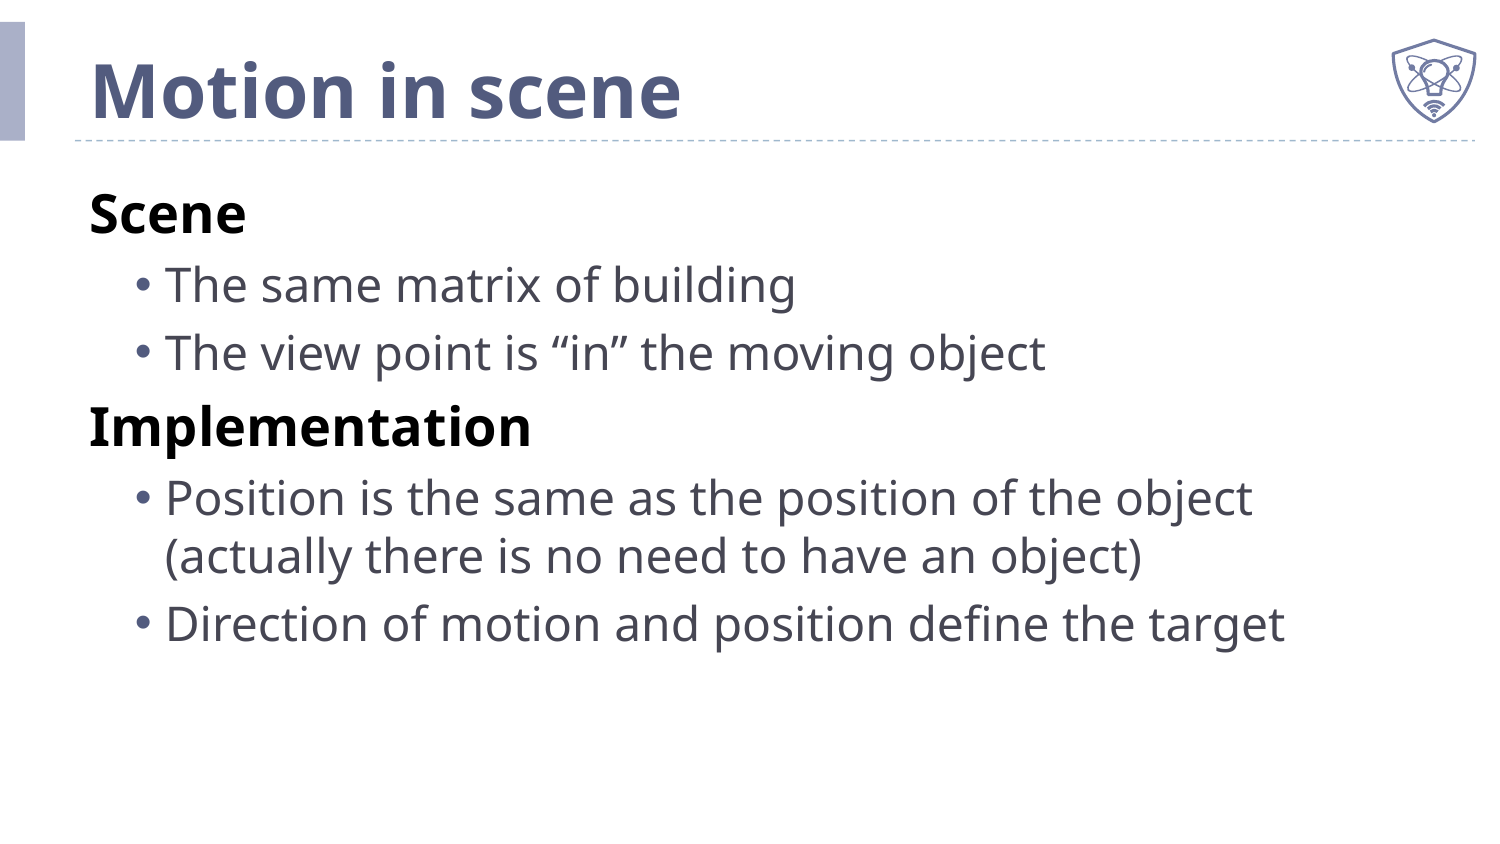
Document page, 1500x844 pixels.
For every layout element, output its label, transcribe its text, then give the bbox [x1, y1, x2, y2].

title Motion in scene [75, 18, 1475, 141]
list Scene The same matrix of building The view point is “in” the moving object Implementation Position is the same as the position of the object (actually there is no need to have an object) Direction of motion and position define the target [75, 171, 1475, 835]
